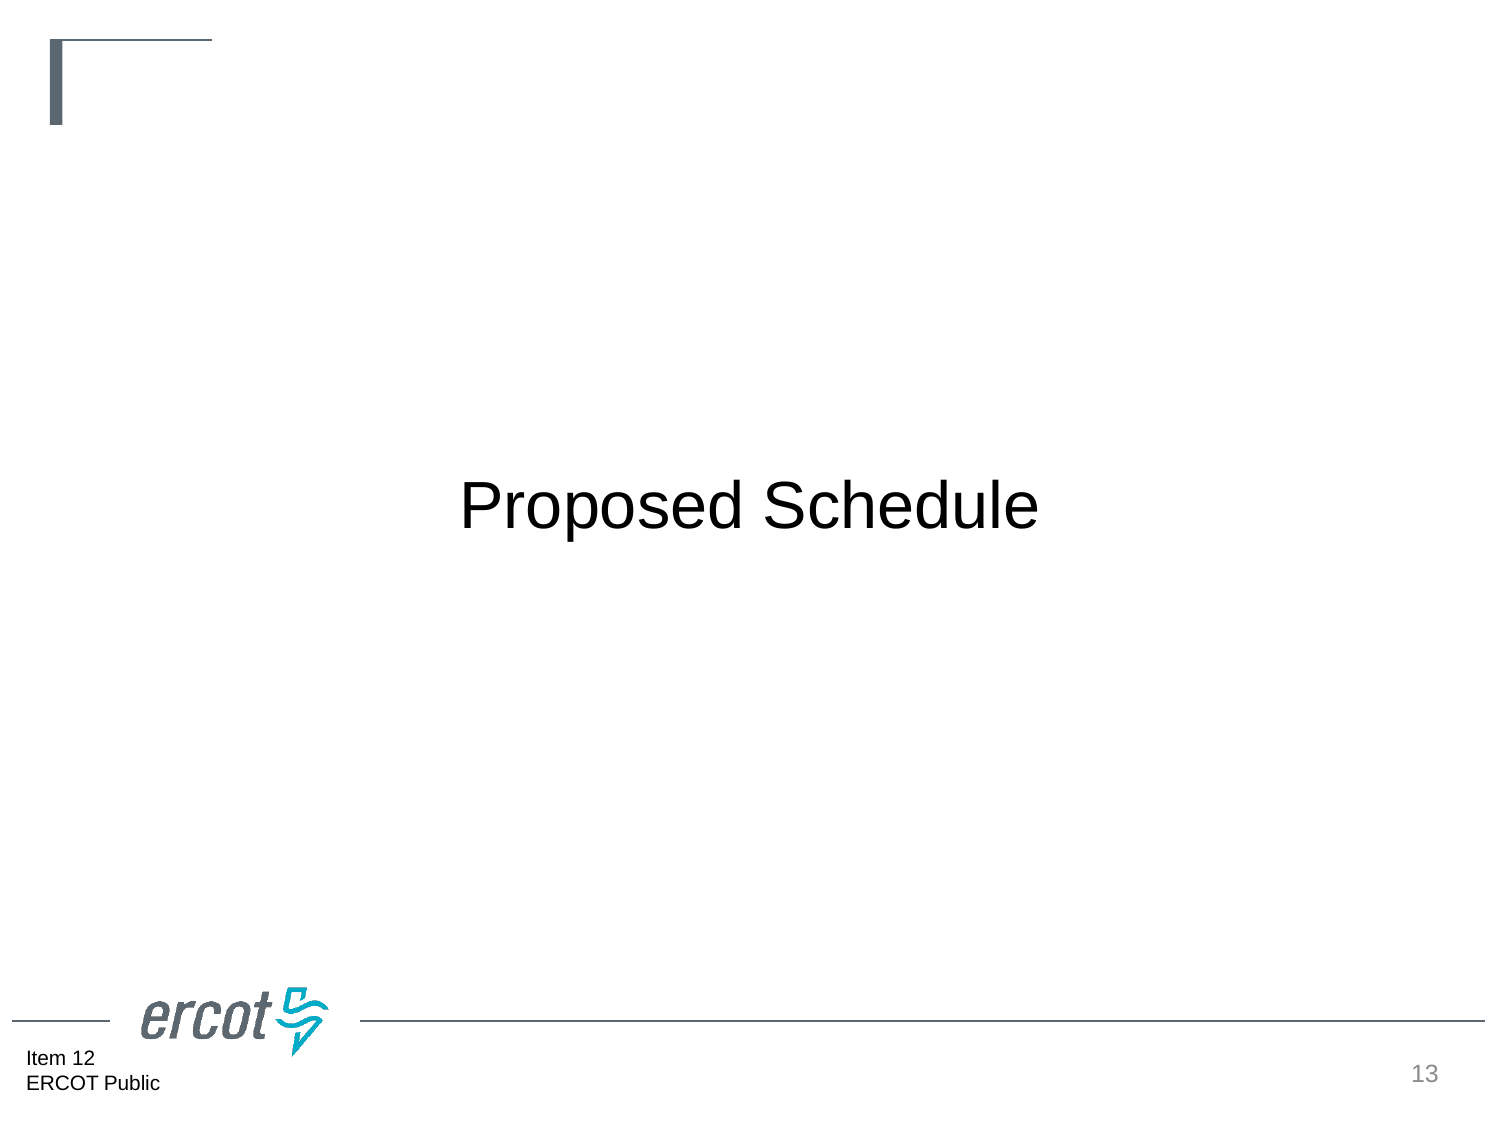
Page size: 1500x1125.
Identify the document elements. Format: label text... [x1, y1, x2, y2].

slide_number 13 [1374, 1033, 1475, 1083]
list Proposed Schedule [50, 174, 1450, 972]
picture [137, 983, 332, 1059]
